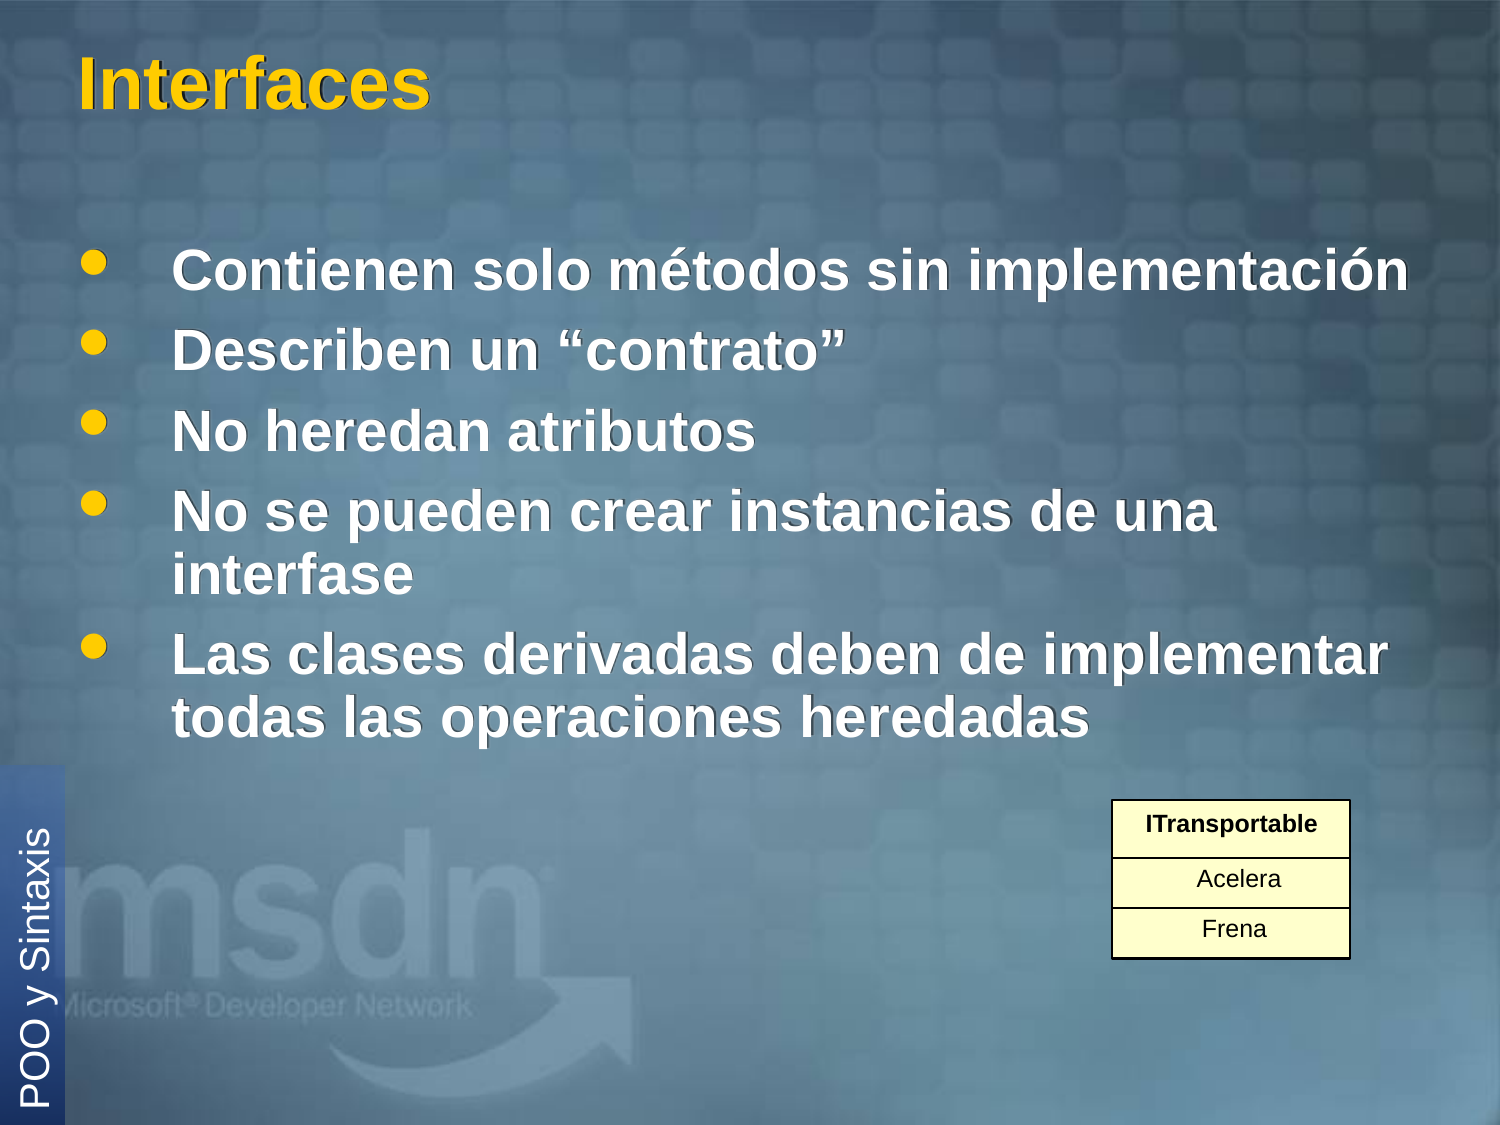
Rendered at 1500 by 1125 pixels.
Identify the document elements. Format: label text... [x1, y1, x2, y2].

picture [0, 0, 1500, 1125]
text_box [1112, 799, 1350, 959]
text_box POO y Sintaxis [0, 765, 65, 1125]
title Interfaces [62, 37, 1440, 134]
list Contienen solo métodos sin implementación Describen un “contrato” No heredan atributos No se pueden crear instancias de una interfase Las clases derivadas deben de implementar todas las operaciones heredadas [62, 232, 1439, 430]
